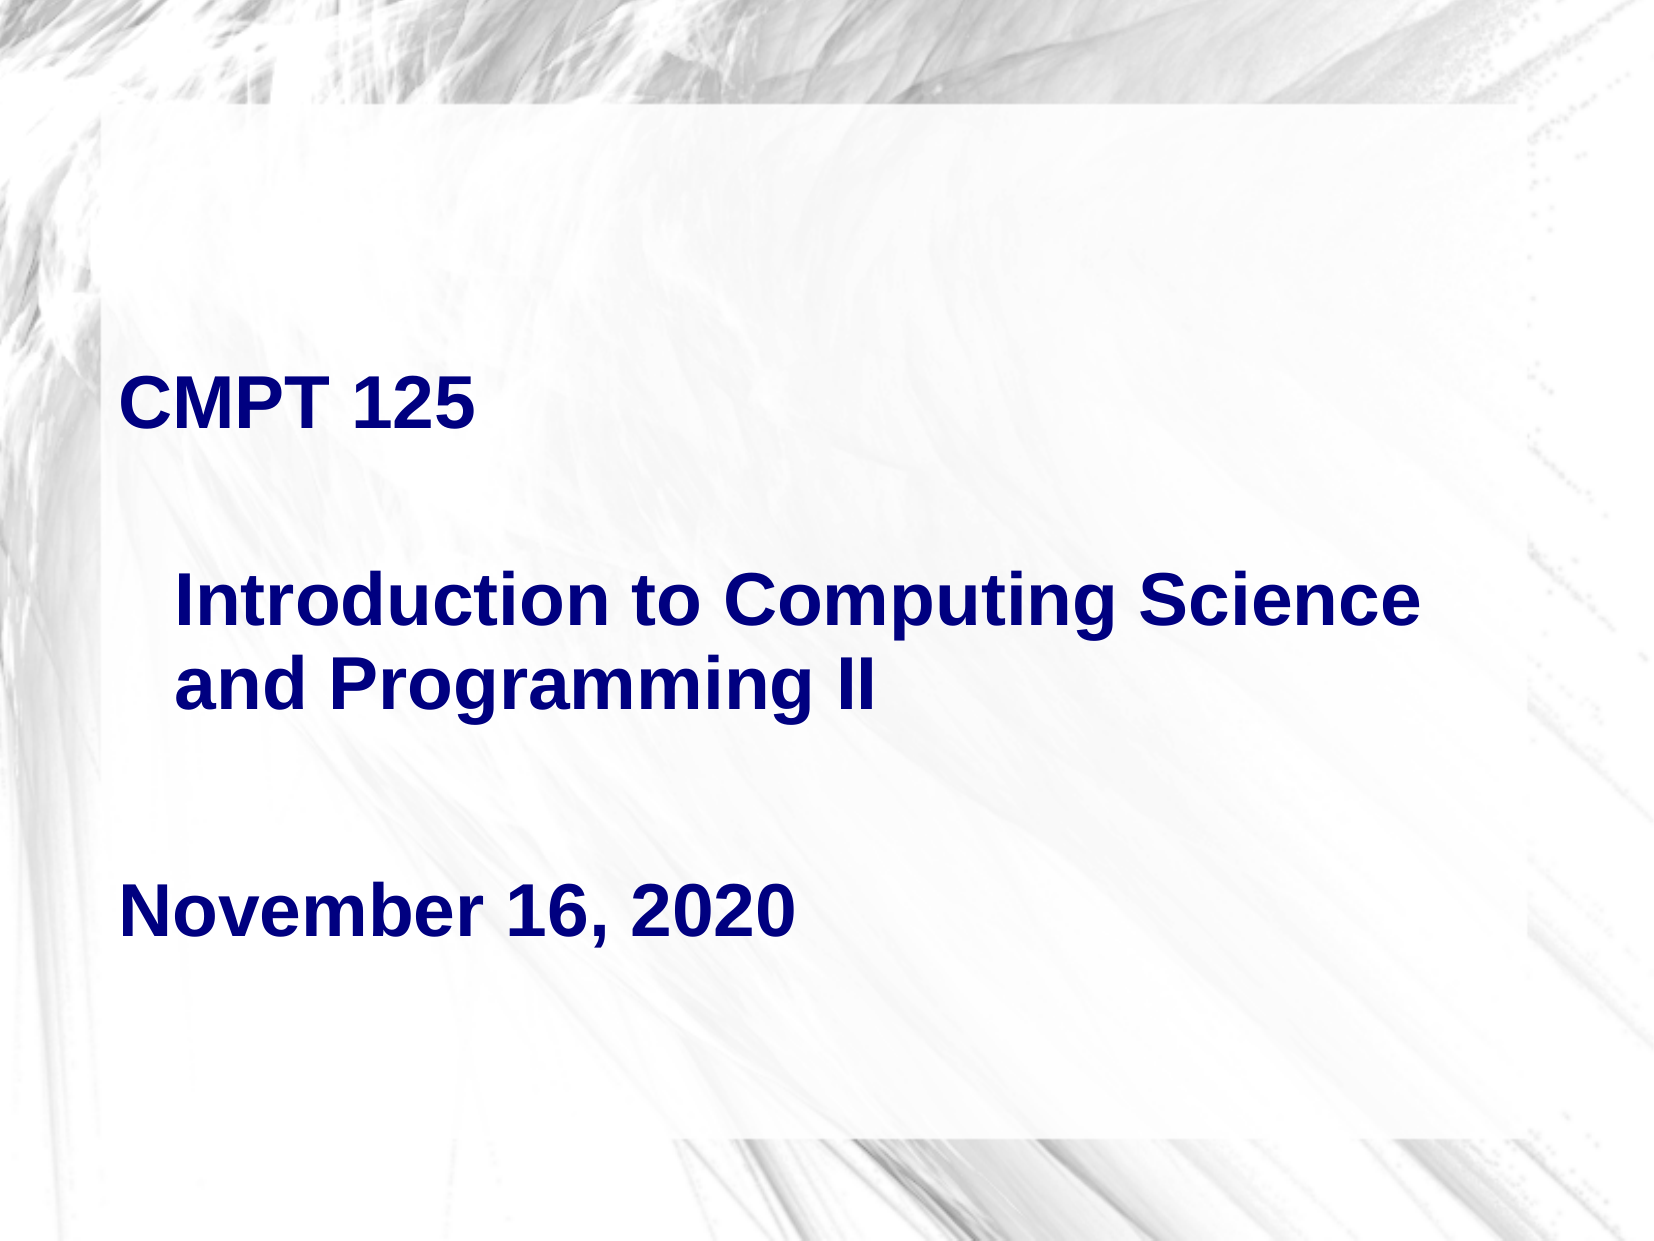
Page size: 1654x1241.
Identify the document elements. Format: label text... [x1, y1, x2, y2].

list CMPT 125 Introduction to Computing Science and Programming II November 16, 2020 [118, 236, 1571, 1171]
picture [0, 0, 1654, 1241]
